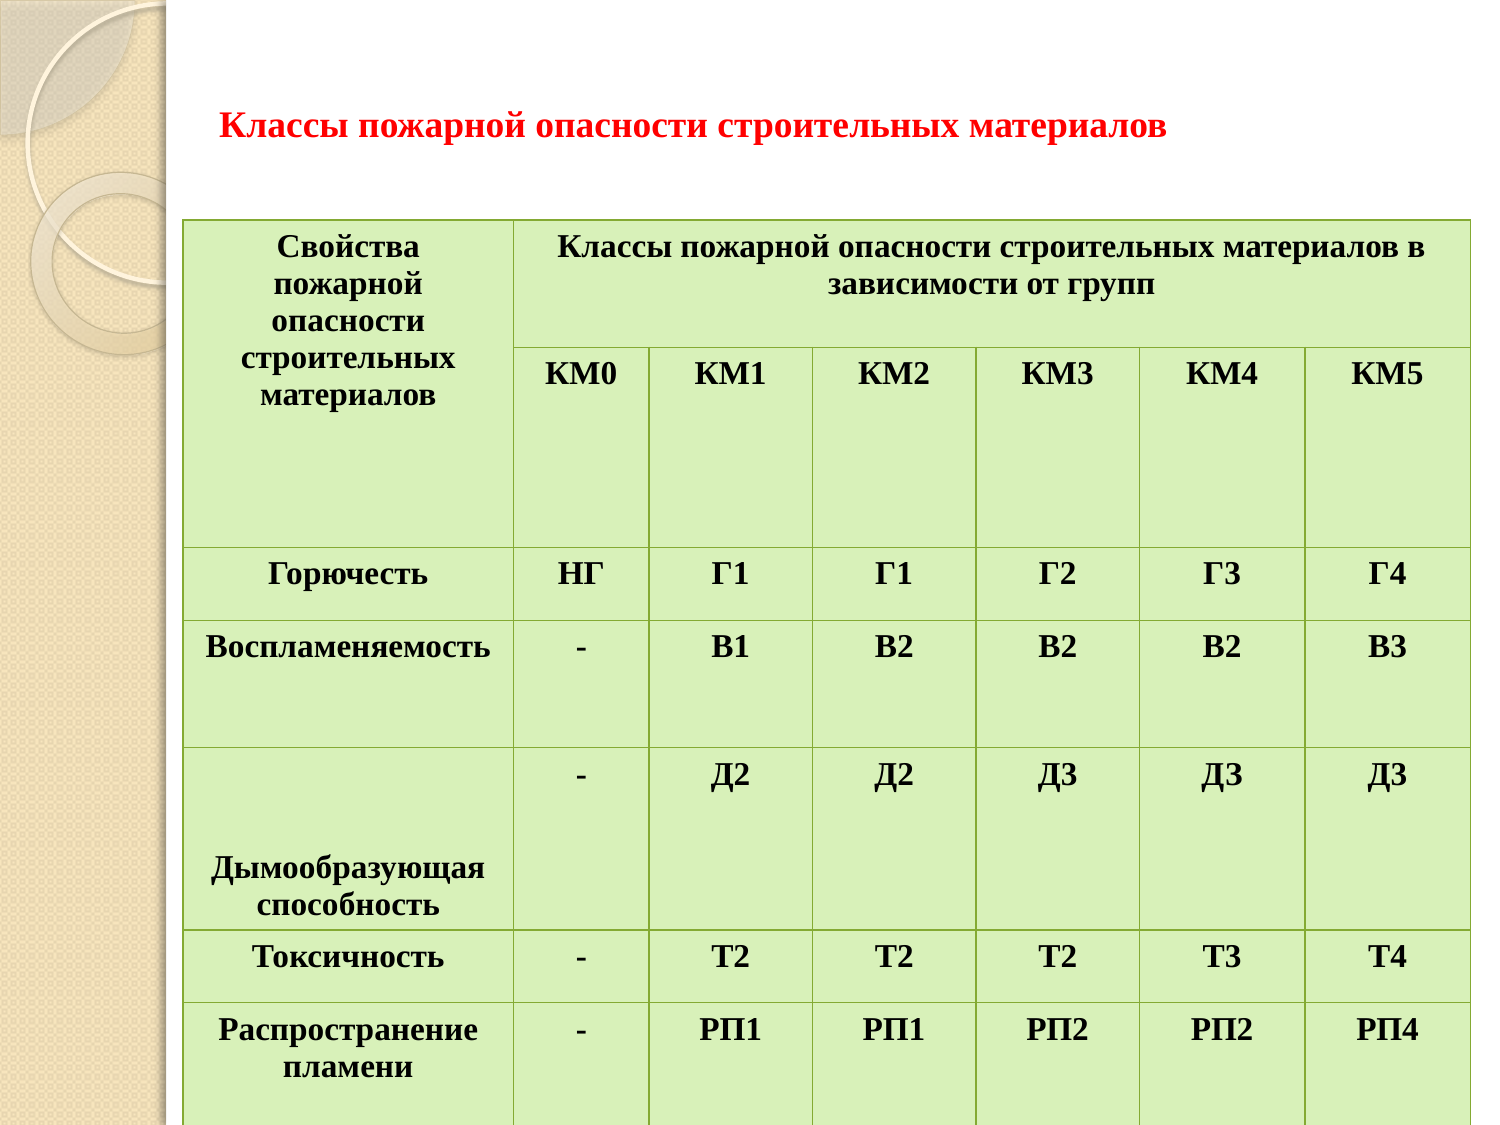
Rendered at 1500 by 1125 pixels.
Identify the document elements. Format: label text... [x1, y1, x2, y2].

table_cell - [514, 748, 648, 929]
table_cell ДЗ [1140, 748, 1304, 929]
table_cell НГ [514, 548, 648, 620]
table_cell РП2 [977, 1003, 1139, 1125]
table_cell Г4 [1306, 548, 1470, 620]
table_cell Т2 [650, 931, 812, 1002]
table_cell Д3 [977, 748, 1139, 929]
table_cell РП2 [1140, 1003, 1304, 1125]
table_cell Г1 [813, 548, 975, 620]
table_cell КМ2 [813, 348, 975, 547]
table_cell Т2 [977, 931, 1139, 1002]
table_cell РП1 [650, 1003, 812, 1125]
table_header Классы пожарной опасности строительных материалов в зависимости от групп [514, 221, 1470, 347]
table_cell - [514, 1003, 648, 1125]
table_cell - [514, 931, 648, 1002]
table_cell Г1 [650, 548, 812, 620]
table_cell В3 [1306, 621, 1470, 747]
table_cell - [514, 621, 648, 747]
table_cell В2 [813, 621, 975, 747]
table_cell Д2 [813, 748, 975, 929]
table_cell Г2 [977, 548, 1139, 620]
table_cell КМ5 [1306, 348, 1470, 547]
table_cell Воспламеняемость [184, 621, 513, 747]
table_cell РП1 [813, 1003, 975, 1125]
table_cell В1 [650, 621, 812, 747]
table_header Свойства пожарной опасности строительных материалов [184, 221, 513, 547]
table_cell Горючесть [184, 548, 513, 620]
table_cell КМ3 [977, 348, 1139, 547]
table_cell РП4 [1306, 1003, 1470, 1125]
table_cell Токсичность [184, 931, 513, 1002]
table_cell Т2 [813, 931, 975, 1002]
text_box Классы пожарной опасности строительных материалов [204, 92, 1184, 153]
table_cell В2 [1140, 621, 1304, 747]
table_cell Г3 [1140, 548, 1304, 620]
table_cell Т4 [1306, 931, 1470, 1002]
table_cell КМ1 [650, 348, 812, 547]
table_cell Д2 [650, 748, 812, 929]
table_cell КМ0 [514, 348, 648, 547]
table_cell Т3 [1140, 931, 1304, 1002]
table_cell В2 [977, 621, 1139, 747]
table_cell Распространение пламени [184, 1003, 513, 1125]
table_cell Дымообразующая способность [184, 748, 513, 929]
table_cell КМ4 [1140, 348, 1304, 547]
table_cell Д3 [1306, 748, 1470, 929]
